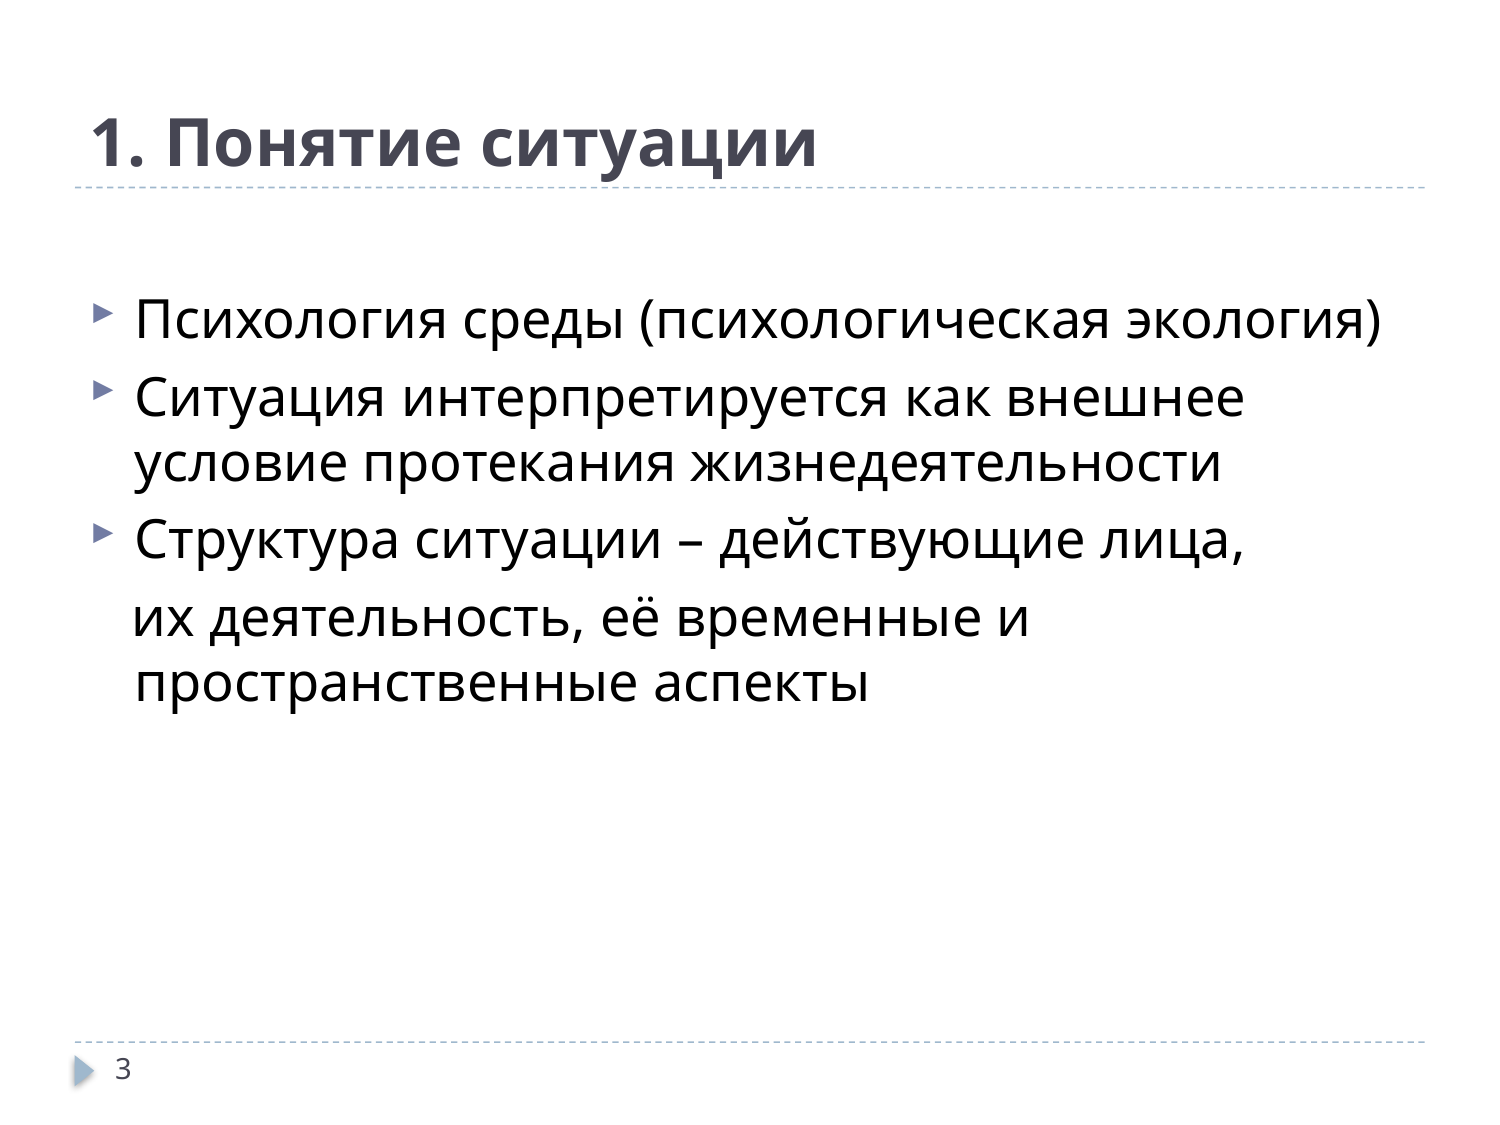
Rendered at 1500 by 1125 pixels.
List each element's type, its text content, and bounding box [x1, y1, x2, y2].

title 1. Понятие ситуации [75, 24, 1425, 188]
slide_number 3 [100, 1042, 426, 1103]
list Психология среды (психологическая экология) Ситуация интерпретируется как внешнее условие протекания жизнедеятельности Структура ситуации – действующие лица, их деятельность, её временные и пространственные аспекты [75, 200, 1425, 1010]
